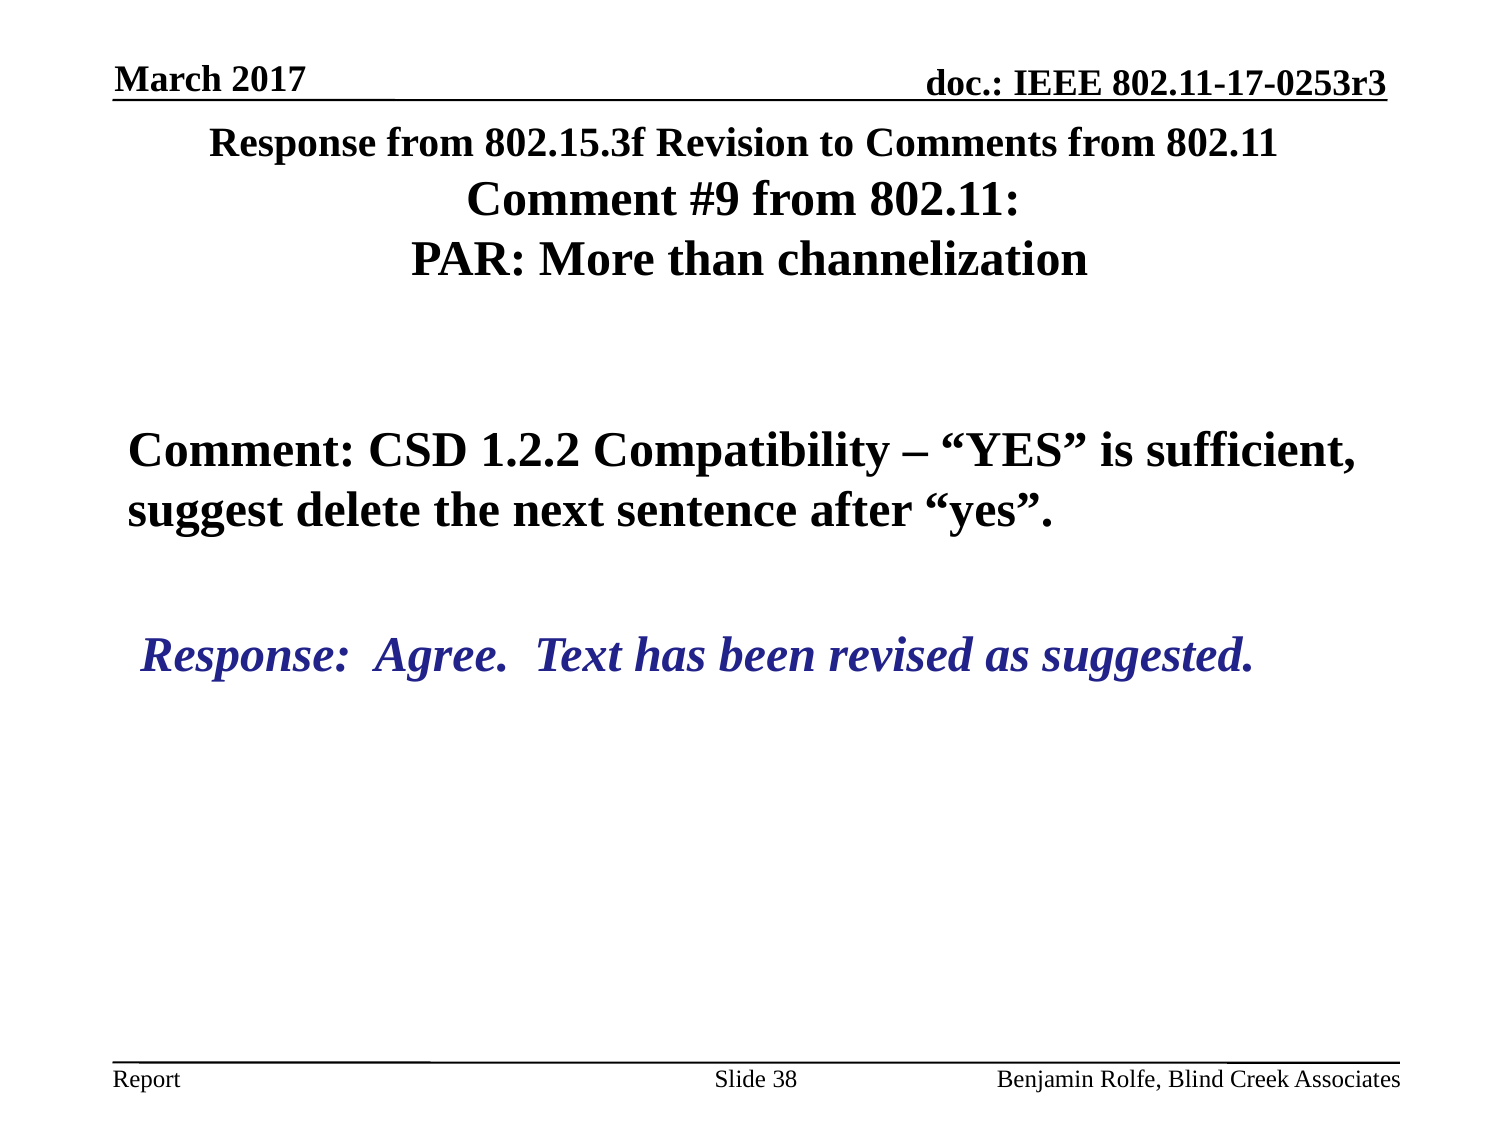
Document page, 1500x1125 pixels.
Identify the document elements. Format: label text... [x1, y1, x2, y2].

slide_number Slide 38 [712, 1061, 800, 1123]
title Response from 802.15.3f Revision to Comments from 802.11 Comment #9 from 802.11: PAR: More than channelization [112, 112, 1388, 288]
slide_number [114, 54, 423, 100]
footer Benjamin Rolfe, Blind Creek Associates [878, 1061, 1402, 1093]
list Comment: CSD 1.2.2 Compatibility – “YES” is sufficient, suggest delete the next sentence after “yes”. Response: Agree. Text has been revised as suggested. [112, 408, 1388, 974]
